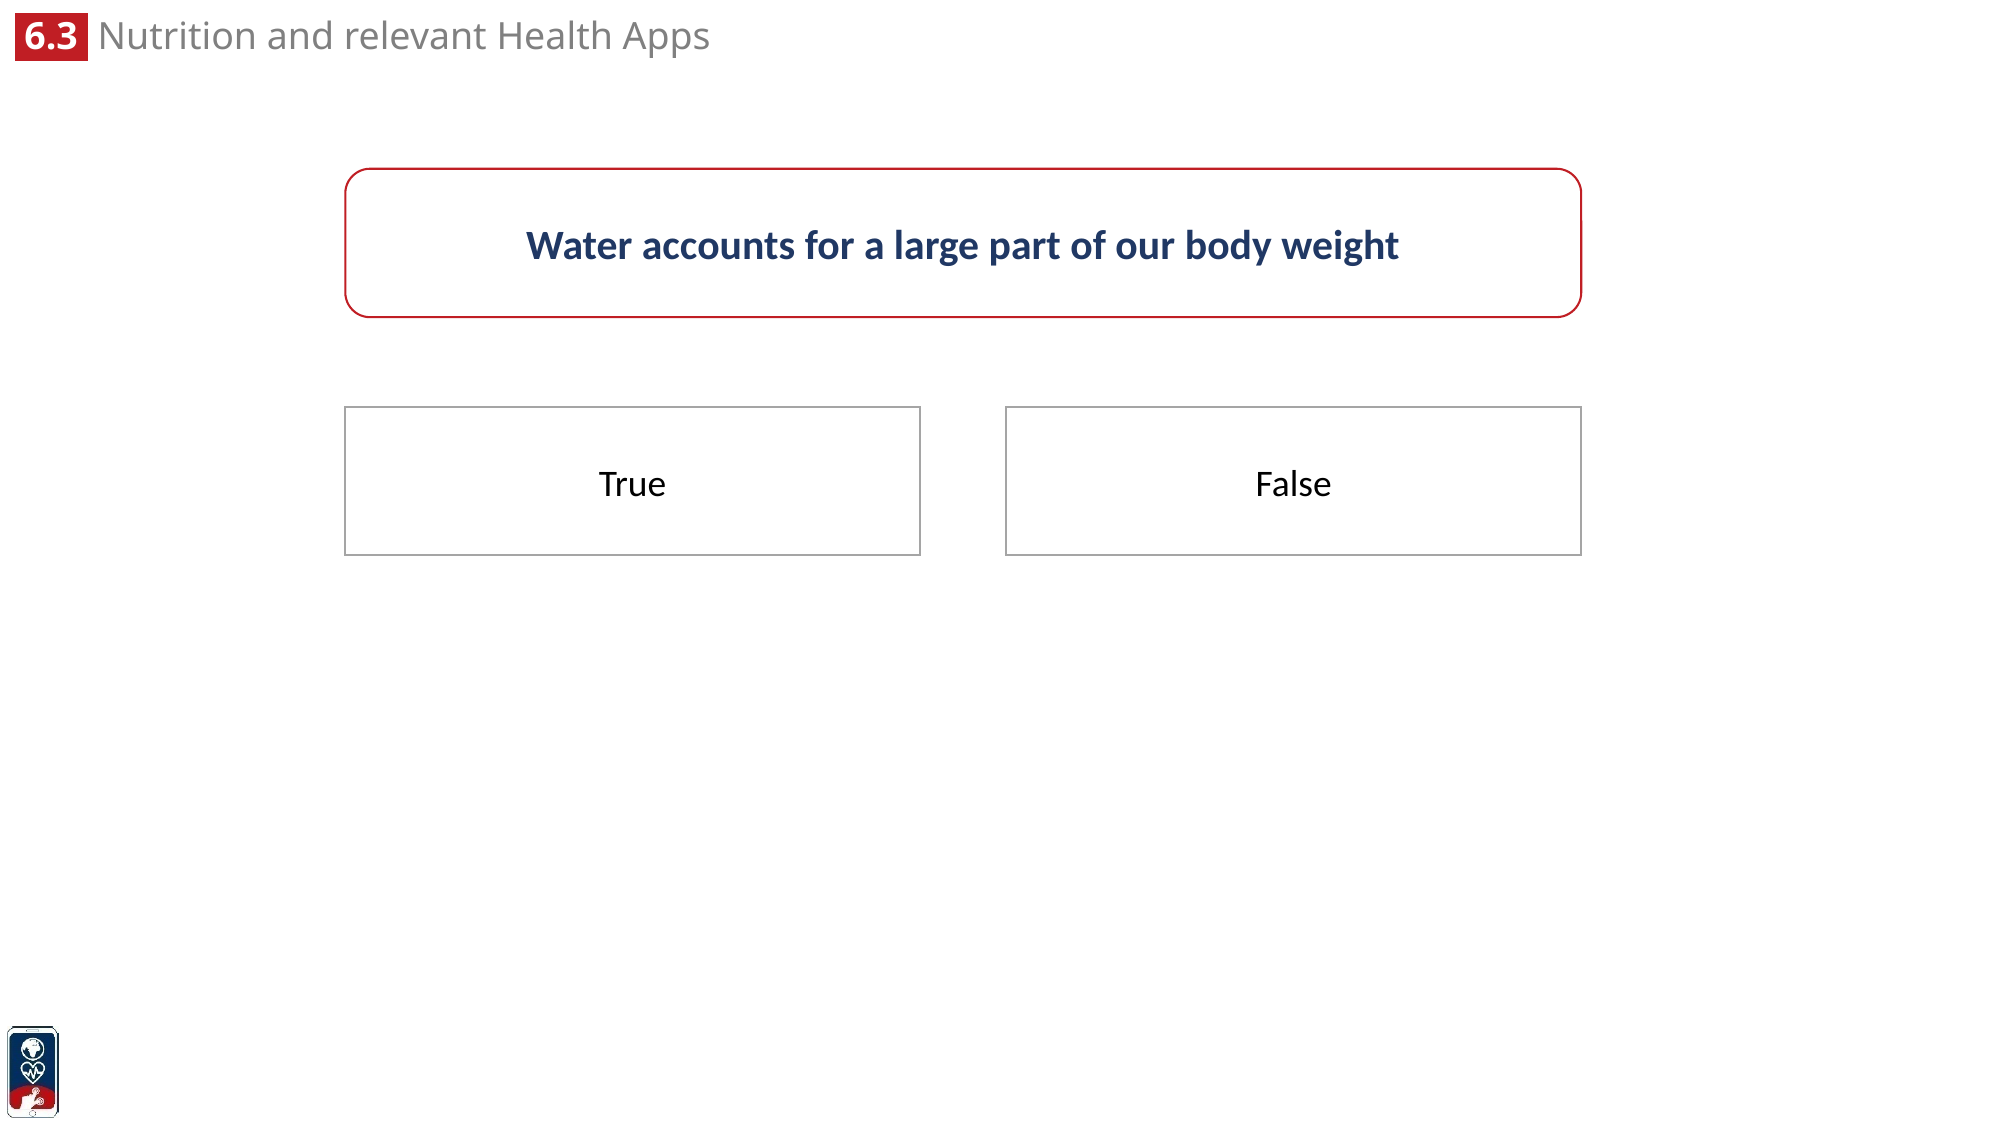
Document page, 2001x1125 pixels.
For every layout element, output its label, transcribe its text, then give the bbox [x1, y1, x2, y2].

text_box True [344, 406, 921, 556]
text_box False [1005, 406, 1582, 556]
picture [7, 1026, 59, 1118]
text_box Water accounts for a large part of our body weight [344, 167, 1583, 319]
